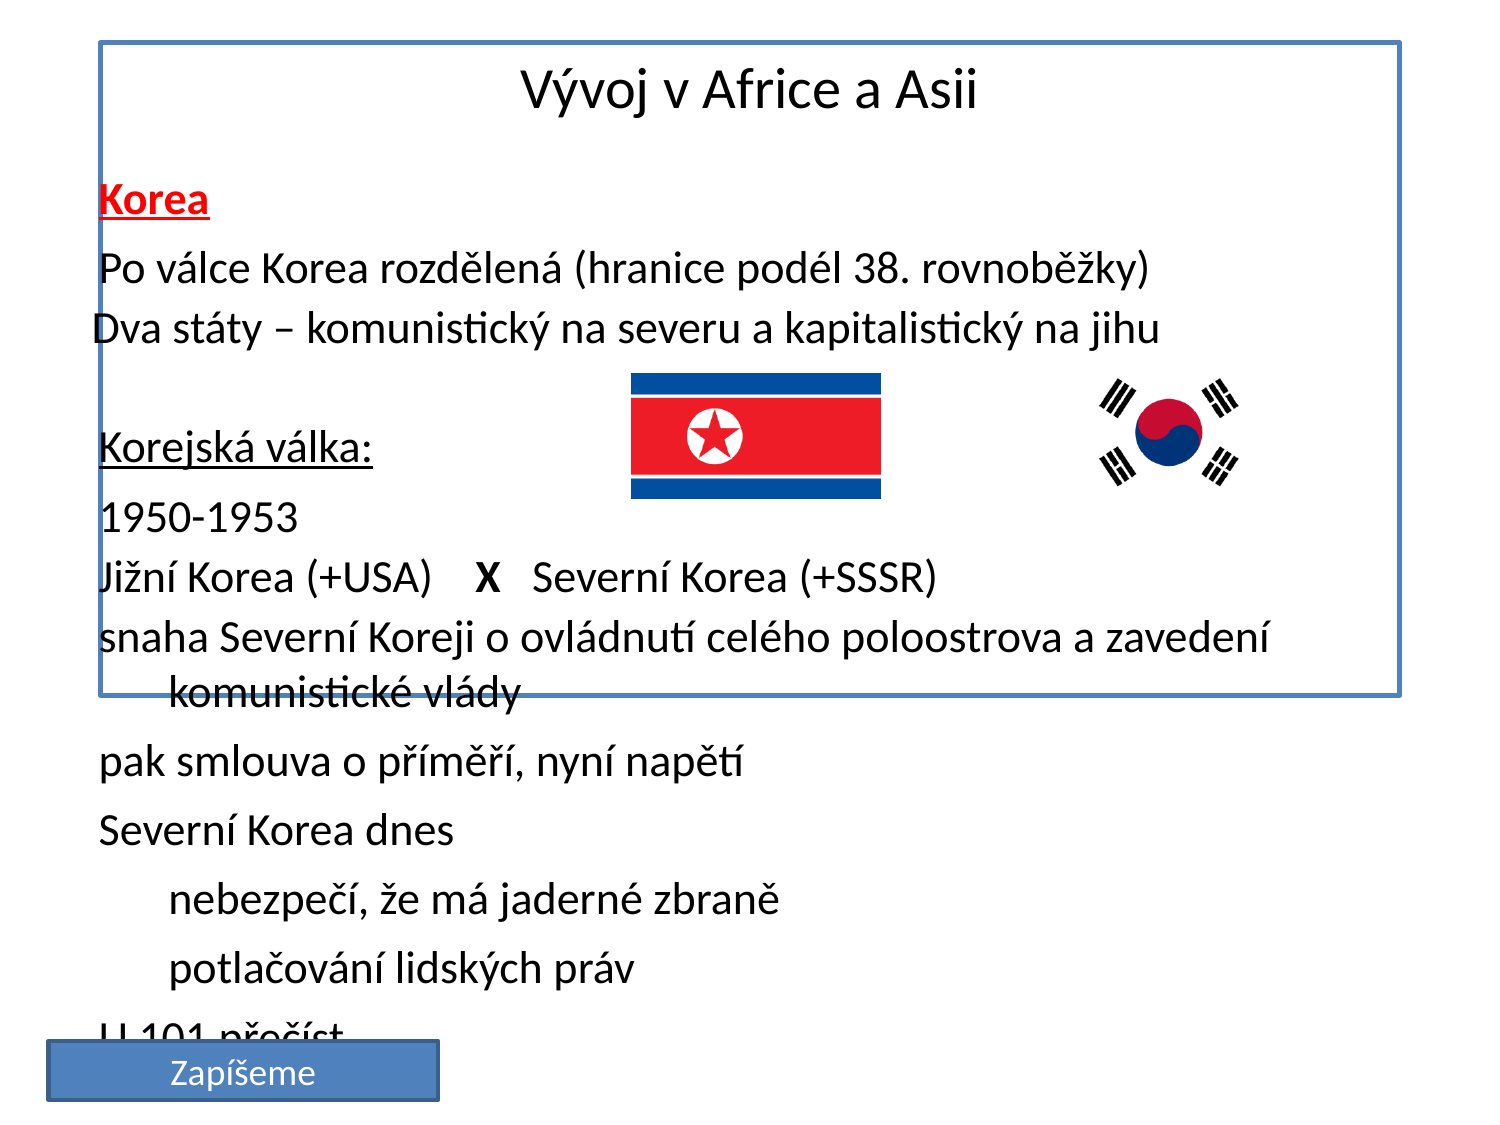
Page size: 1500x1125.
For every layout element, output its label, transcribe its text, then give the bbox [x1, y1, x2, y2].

text_box Zapíšeme [46, 1039, 440, 1102]
list Vývoj v Africe a Asii [100, 42, 1400, 160]
picture [630, 373, 881, 499]
text_box Korea Po válce Korea rozdělená (hranice podél 38. rovnoběžky) Dva státy – komunistický na severu a kapitalistický na jihu Korejská válka: 1950-1953 Jižní Korea (+USA) X Severní Korea (+SSSR) snaha Severní Koreji o ovládnutí celého poloostrova a zavedení komunistické vlády pak smlouva o příměří, nyní napětí Severní Korea dnes nebezpečí, že má jaderné zbraně potlačování lidských práv U 101 přečíst [76, 160, 1436, 1071]
picture [1068, 365, 1269, 499]
